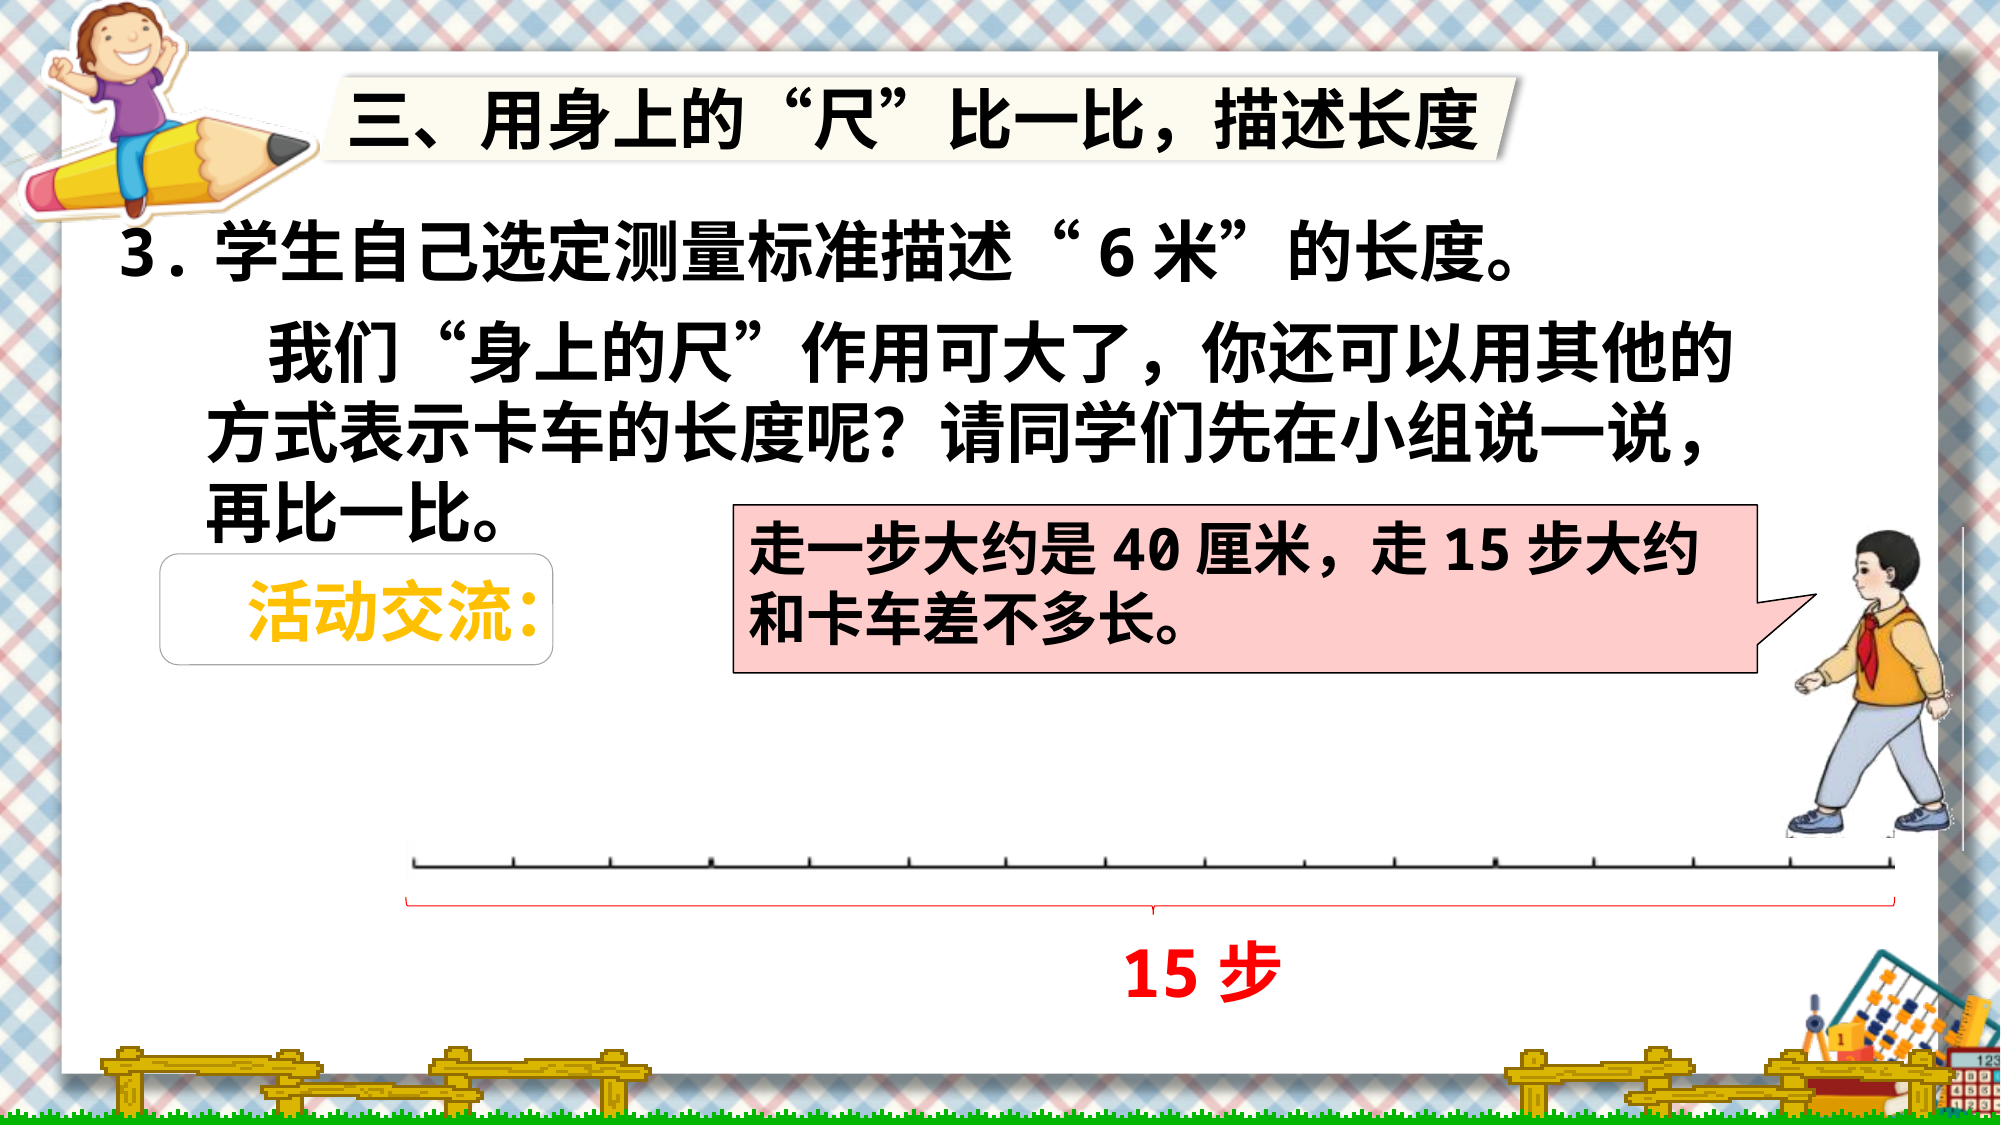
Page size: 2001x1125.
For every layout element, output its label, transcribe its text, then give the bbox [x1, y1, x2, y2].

text_box [405, 896, 1896, 915]
text_box 活动交流： [159, 553, 553, 665]
text_box 我们“身上的尺”作用可大了，你还可以用其他的方式表示卡车的长度呢？请同学们先在小组说一说，再比一比。 [190, 303, 1810, 558]
text_box [1505, 76, 1518, 128]
text_box [320, 110, 331, 162]
text_box 走一步大约是40厘米，走15步大约和卡车差不多长。 [733, 504, 1758, 673]
text_box 15步 [946, 923, 1460, 989]
picture [0, 0, 2001, 1125]
text_box 3.学生自己选定测量标准描述“6米”的长度。 [102, 202, 1814, 298]
text_box 三、用身上的“尺”比一比，描述长度 [331, 70, 1505, 166]
